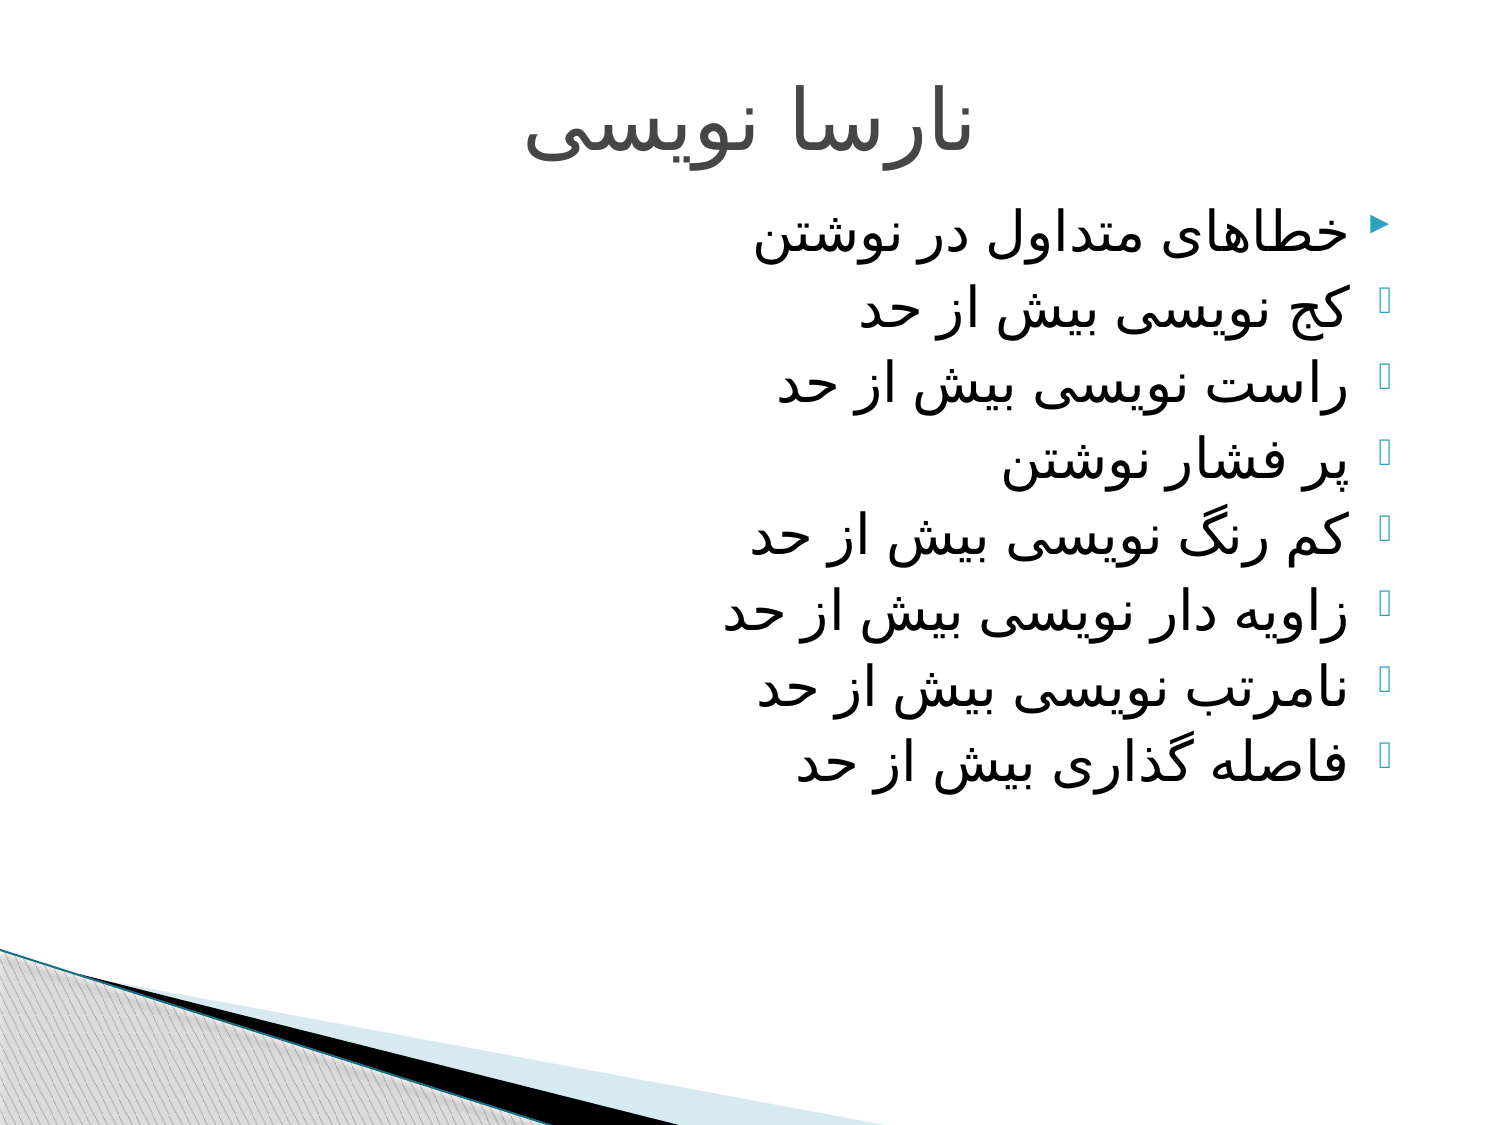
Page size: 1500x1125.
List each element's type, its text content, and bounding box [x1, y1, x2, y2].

list خطاهای متداول در نوشتن کج نویسی بیش از حد راست نویسی بیش از حد پر فشار نوشتن کم رنگ نویسی بیش از حد زاویه دار نویسی بیش از حد نامرتب نویسی بیش از حد فاصله گذاری بیش از حد [75, 188, 1425, 986]
title نارسا نویسی [75, 45, 1425, 188]
